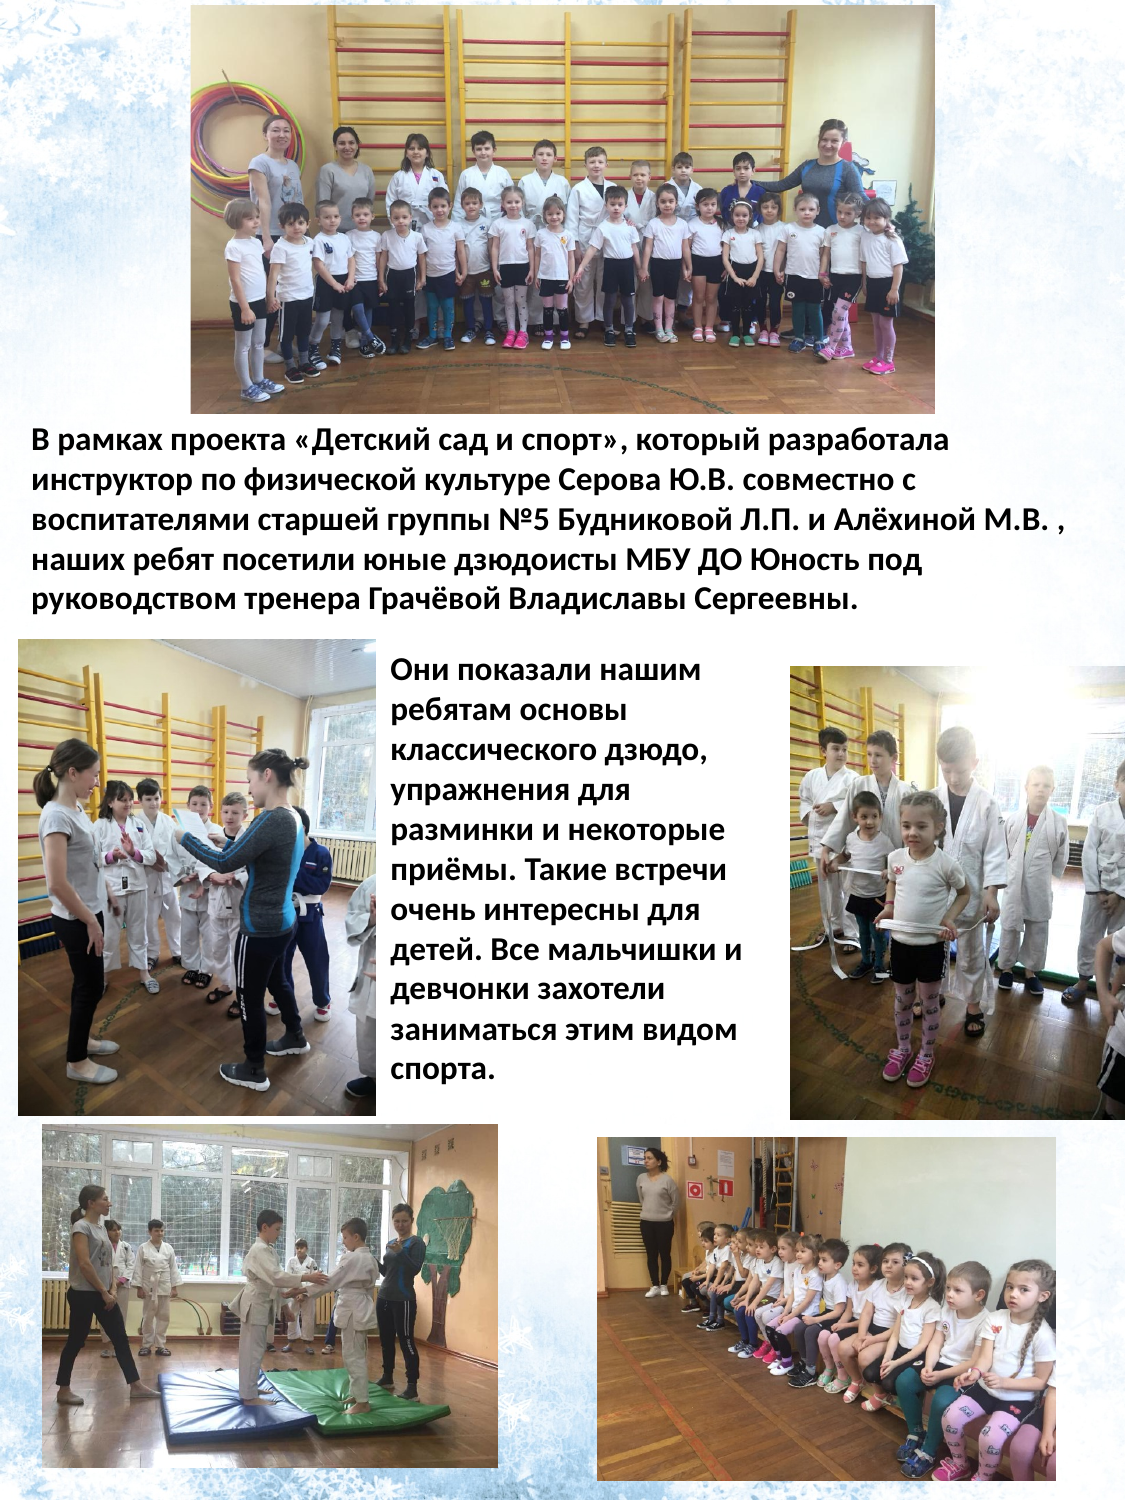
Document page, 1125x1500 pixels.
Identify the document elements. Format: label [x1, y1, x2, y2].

text_box [0, 0, 1125, 1500]
